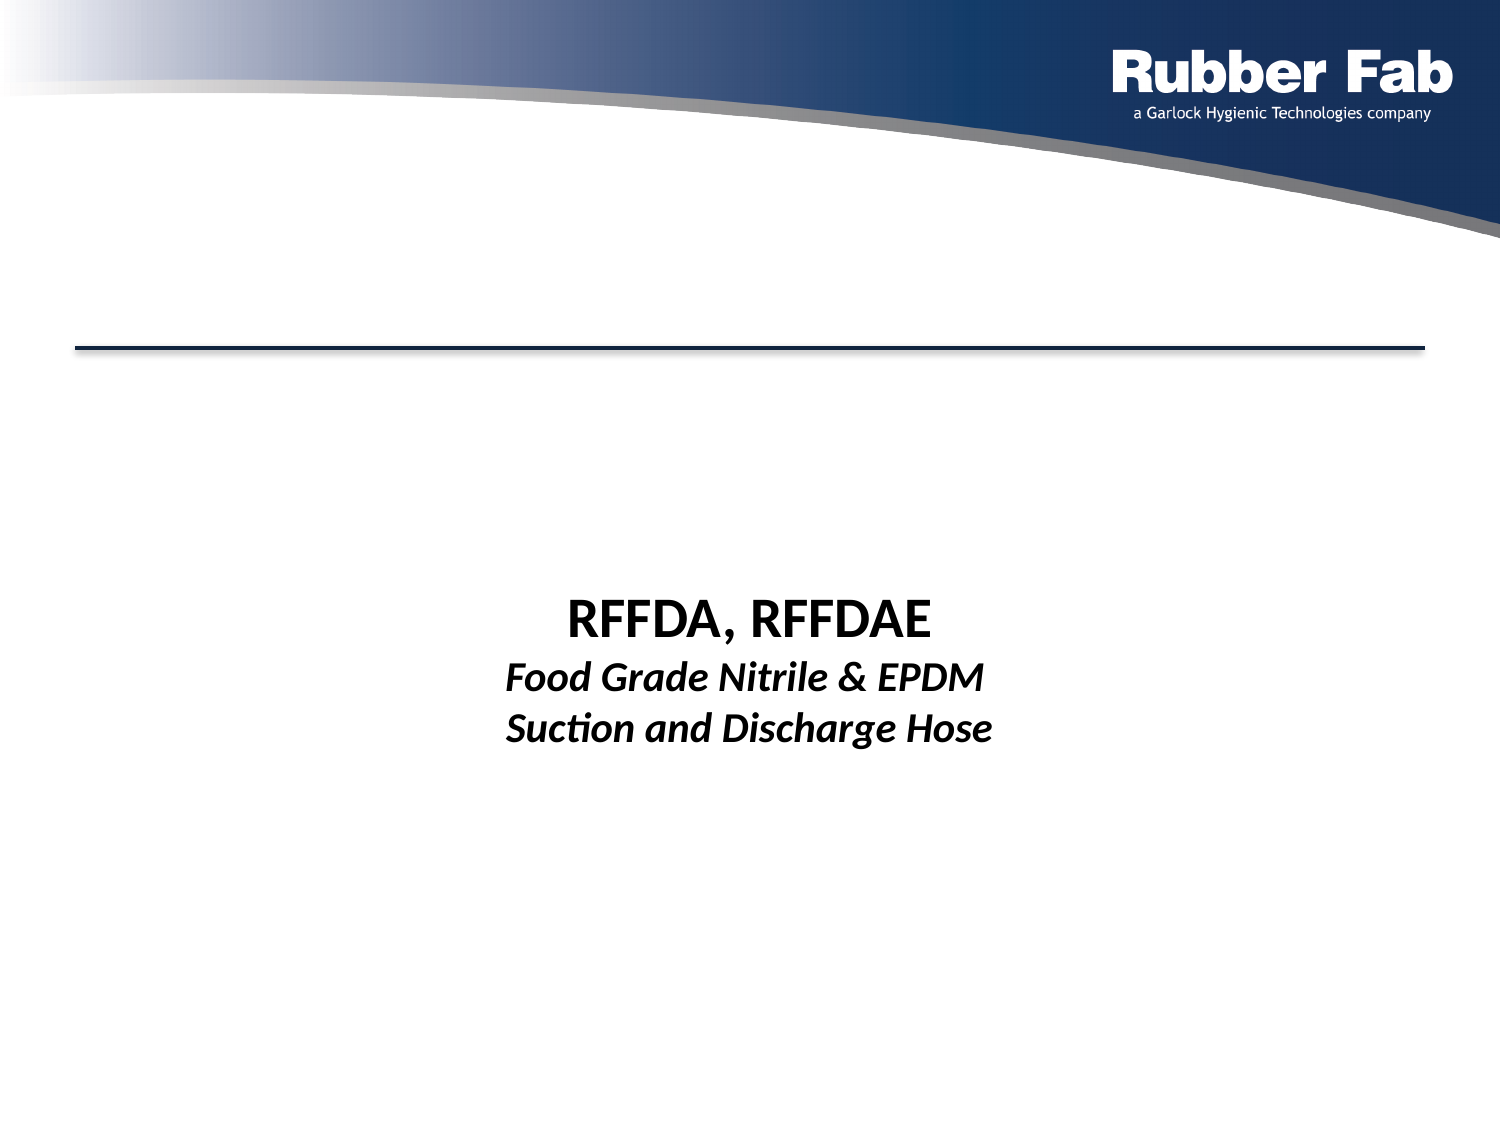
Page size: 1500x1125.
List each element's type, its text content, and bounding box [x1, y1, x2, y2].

picture [0, 0, 1500, 240]
title RFFDA, RFFDAE Food Grade Nitrile & EPDM Suction and Discharge Hose [75, 572, 1425, 760]
